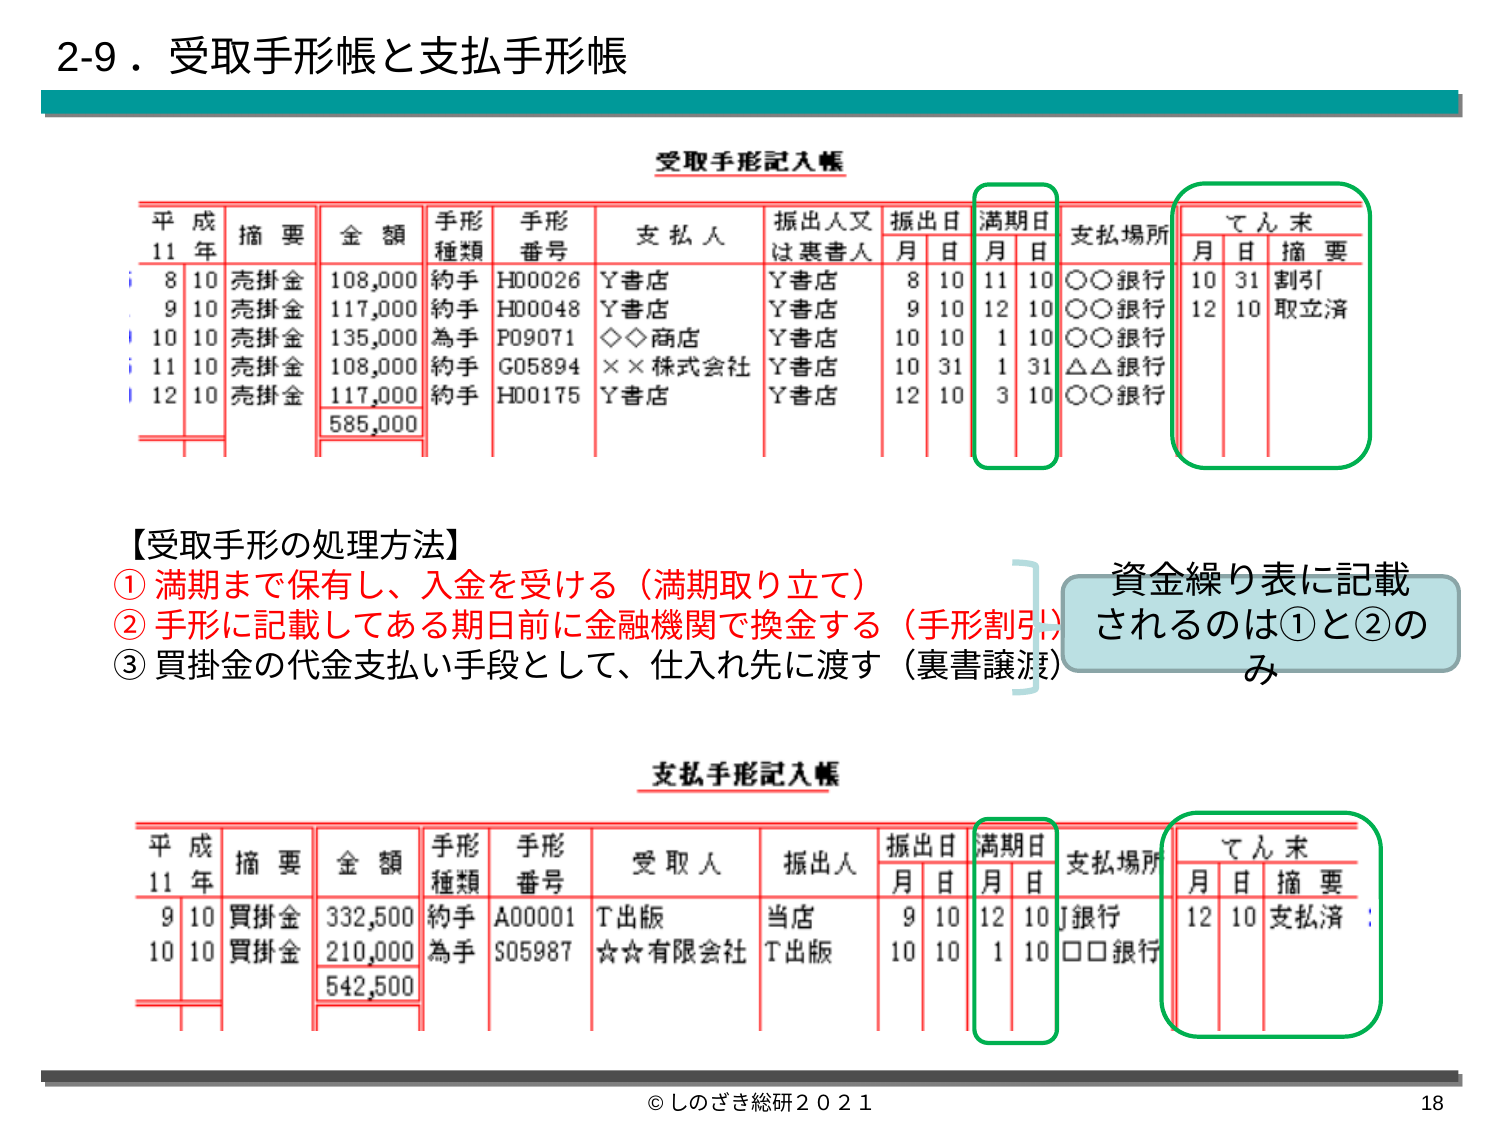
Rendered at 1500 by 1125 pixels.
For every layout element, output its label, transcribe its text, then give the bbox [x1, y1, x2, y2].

text_box 資金繰り表に記載 されるのは①と②のみ [1060, 574, 1461, 673]
text_box 【受取手形の処理方法】 ①満期まで保有し、入金を受ける（満期取り立て） ②手形に記載してある期日前に金融機関で換金する（手形割引） ③買掛金の代金支払い手段として、仕入れ先に渡す（裏書譲渡） [98, 516, 1402, 692]
footer ©しのざき総研２０２１ [524, 1082, 1000, 1125]
picture [129, 150, 1371, 457]
title 2-9．受取手形帳と支払手形帳 [41, 19, 1459, 91]
slide_number 17 [1108, 1082, 1459, 1125]
text_box [1187, 465, 1356, 471]
text_box [976, 465, 1055, 471]
text_box [1375, 825, 1383, 1024]
text_box [1012, 561, 1060, 694]
text_box [975, 1039, 1056, 1046]
picture [129, 757, 1371, 1031]
